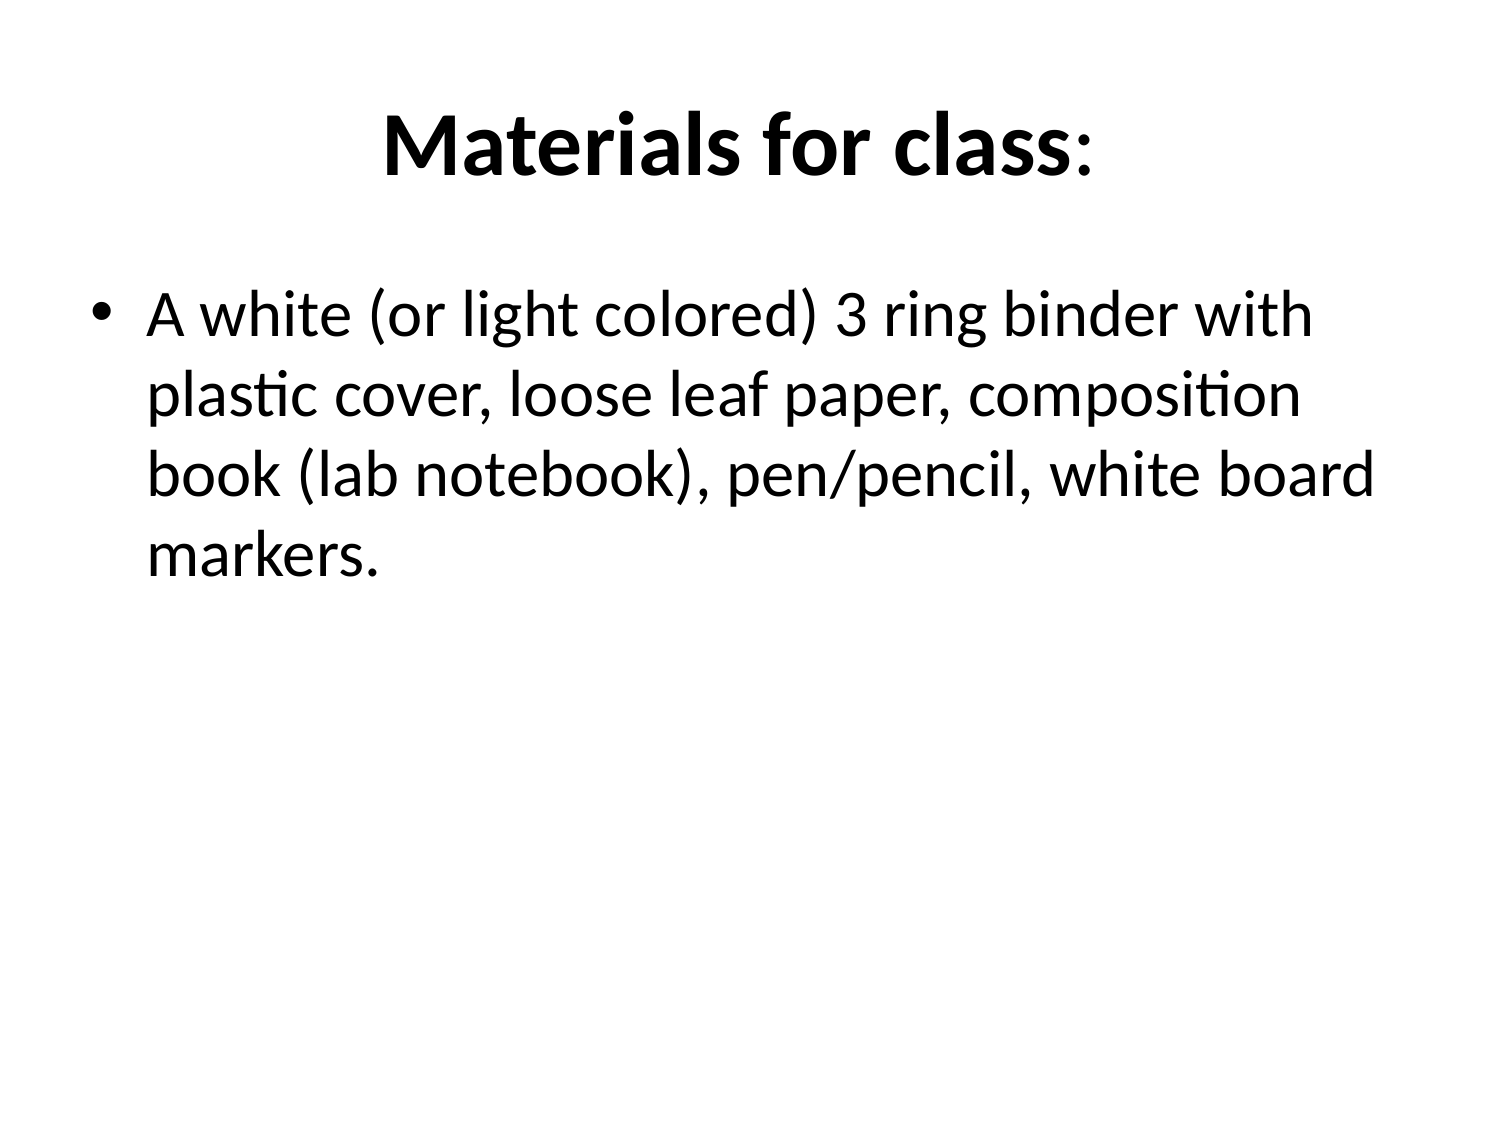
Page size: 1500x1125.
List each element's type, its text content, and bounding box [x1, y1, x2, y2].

list A white (or light colored) 3 ring binder with plastic cover, loose leaf paper, composition book (lab notebook), pen/pencil, white board markers. [75, 262, 1425, 1005]
title Materials for class: [75, 45, 1425, 233]
